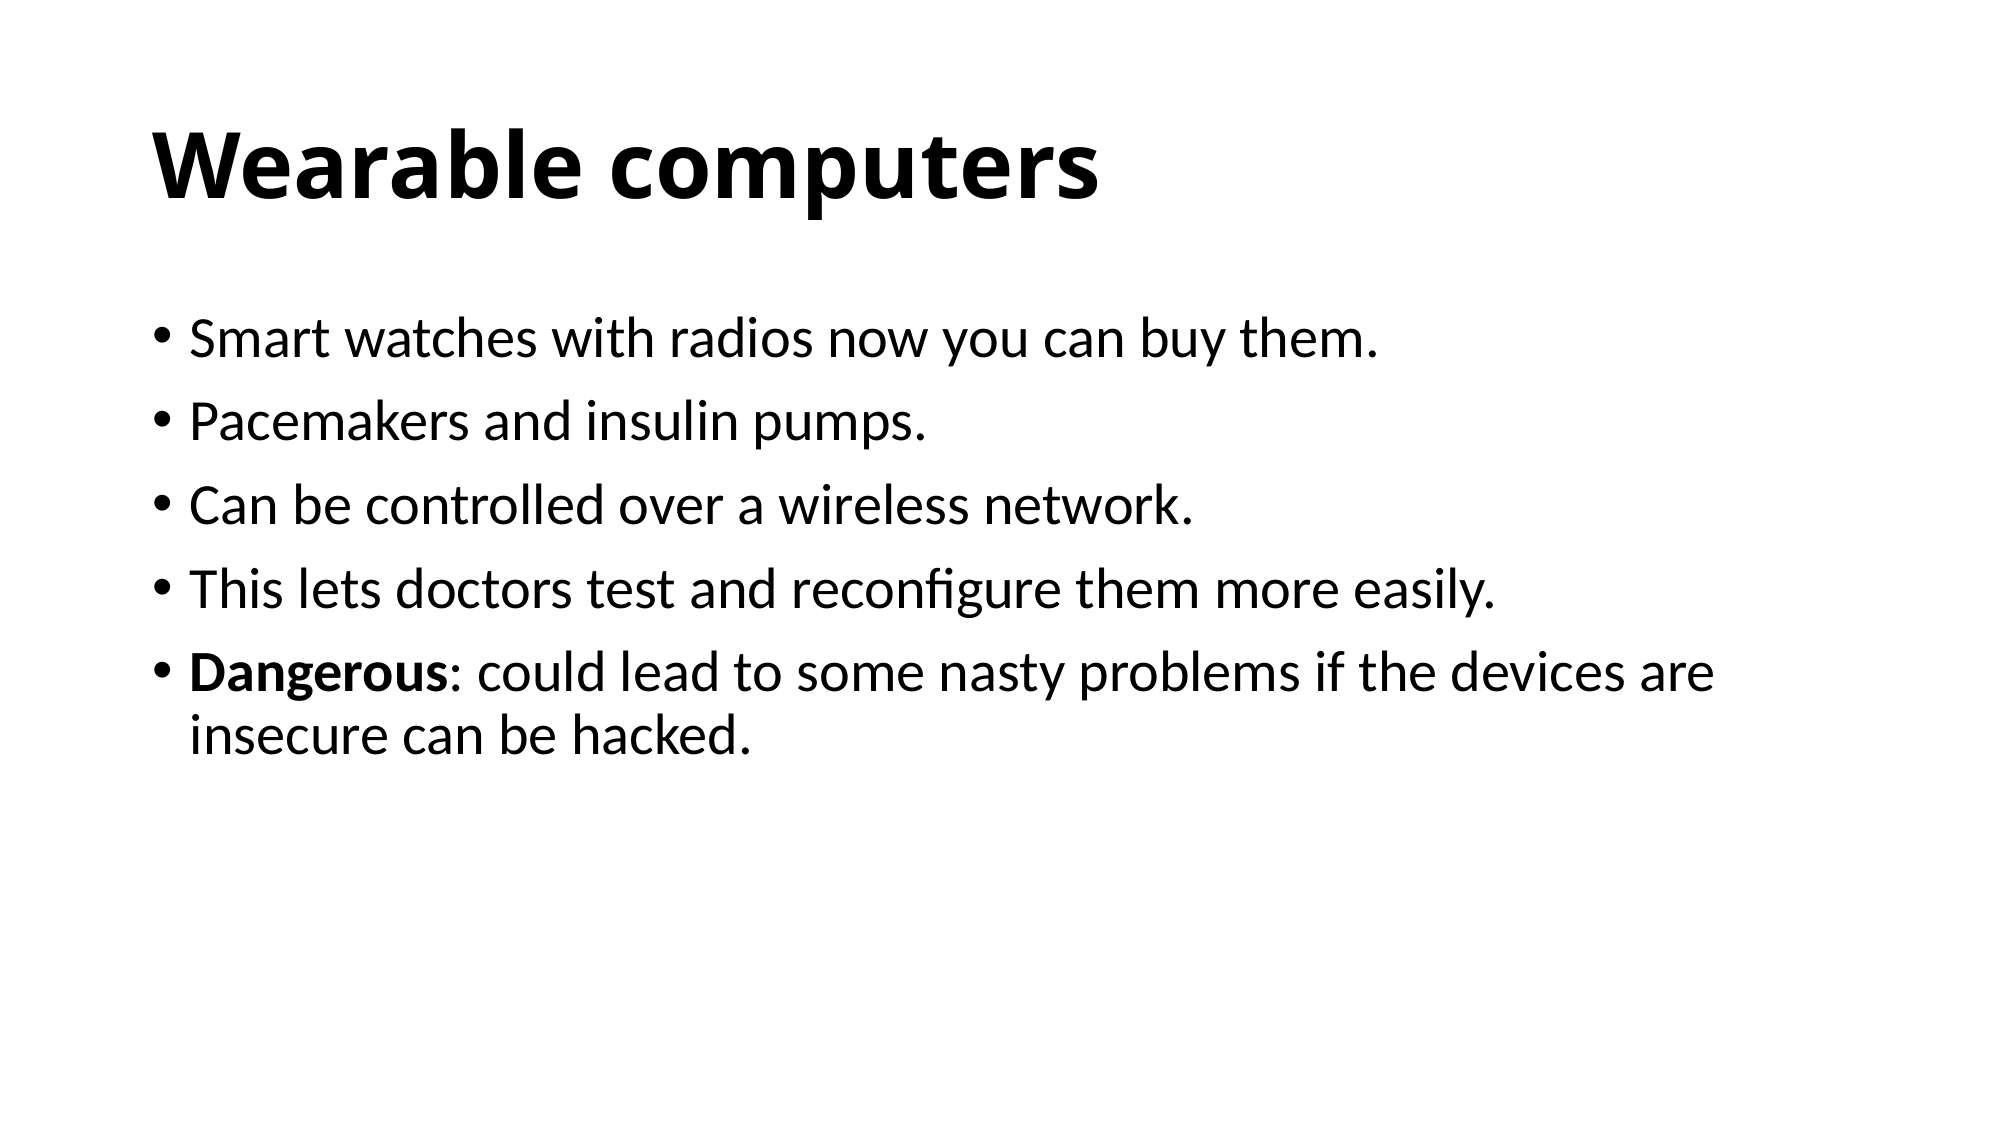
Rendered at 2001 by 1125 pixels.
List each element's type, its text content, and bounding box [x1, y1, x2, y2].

title Wearable computers [137, 59, 1863, 278]
list Smart watches with radios now you can buy them. Pacemakers and insulin pumps. Can be controlled over a wireless network. This lets doctors test and reconfigure them more easily. Dangerous: could lead to some nasty problems if the devices are insecure can be hacked. [137, 299, 1863, 1014]
